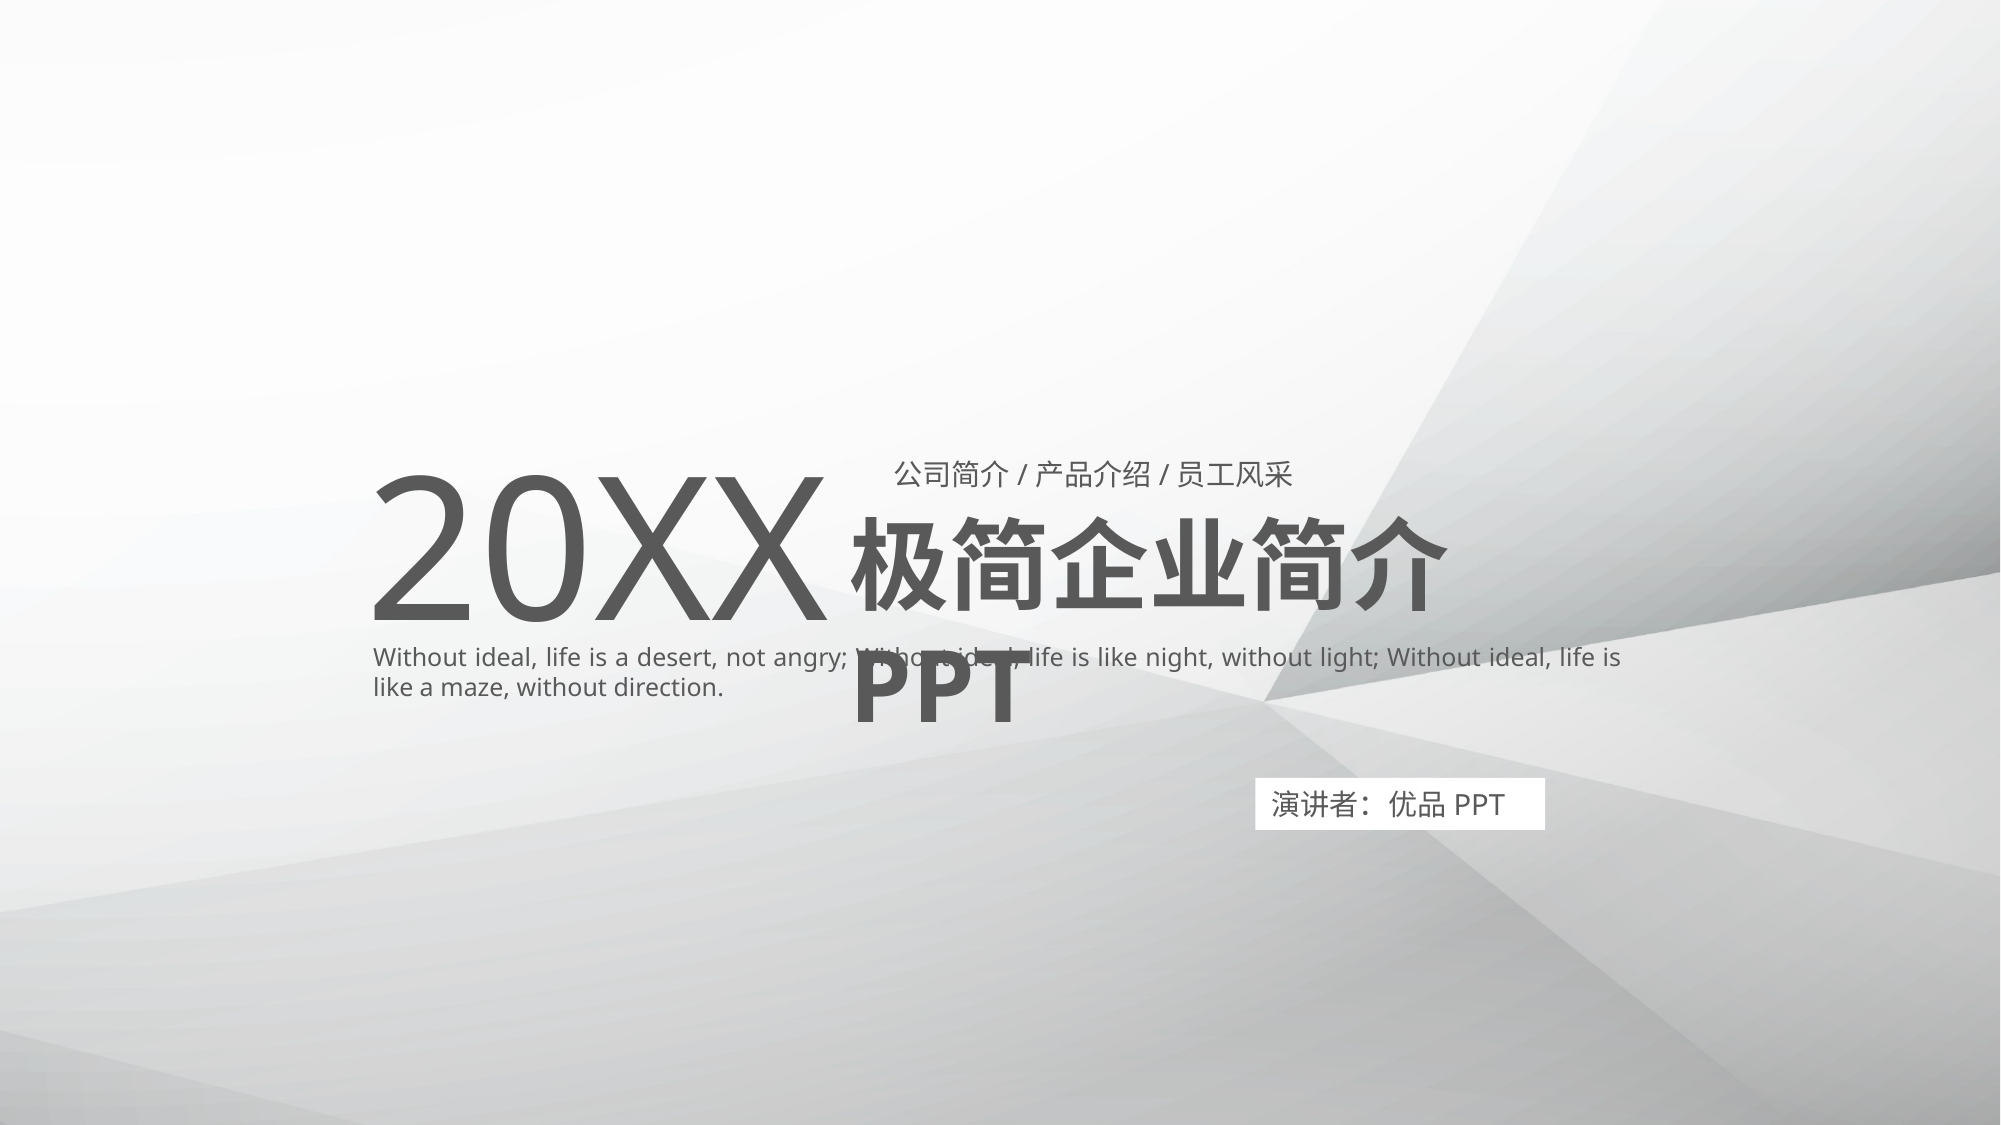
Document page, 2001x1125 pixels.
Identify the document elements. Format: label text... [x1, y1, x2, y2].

picture [0, 0, 2001, 1125]
text_box 20XX [256, 413, 938, 669]
text_box Without ideal, life is a desert, not angry; Without ideal, life is like night, without light; Without ideal, life is like a maze, without direction. [358, 633, 1639, 709]
text_box 公司简介/产品介绍/员工风采 [938, 413, 1616, 499]
text_box 极简企业简介PPT [834, 495, 1665, 751]
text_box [1255, 777, 1546, 830]
